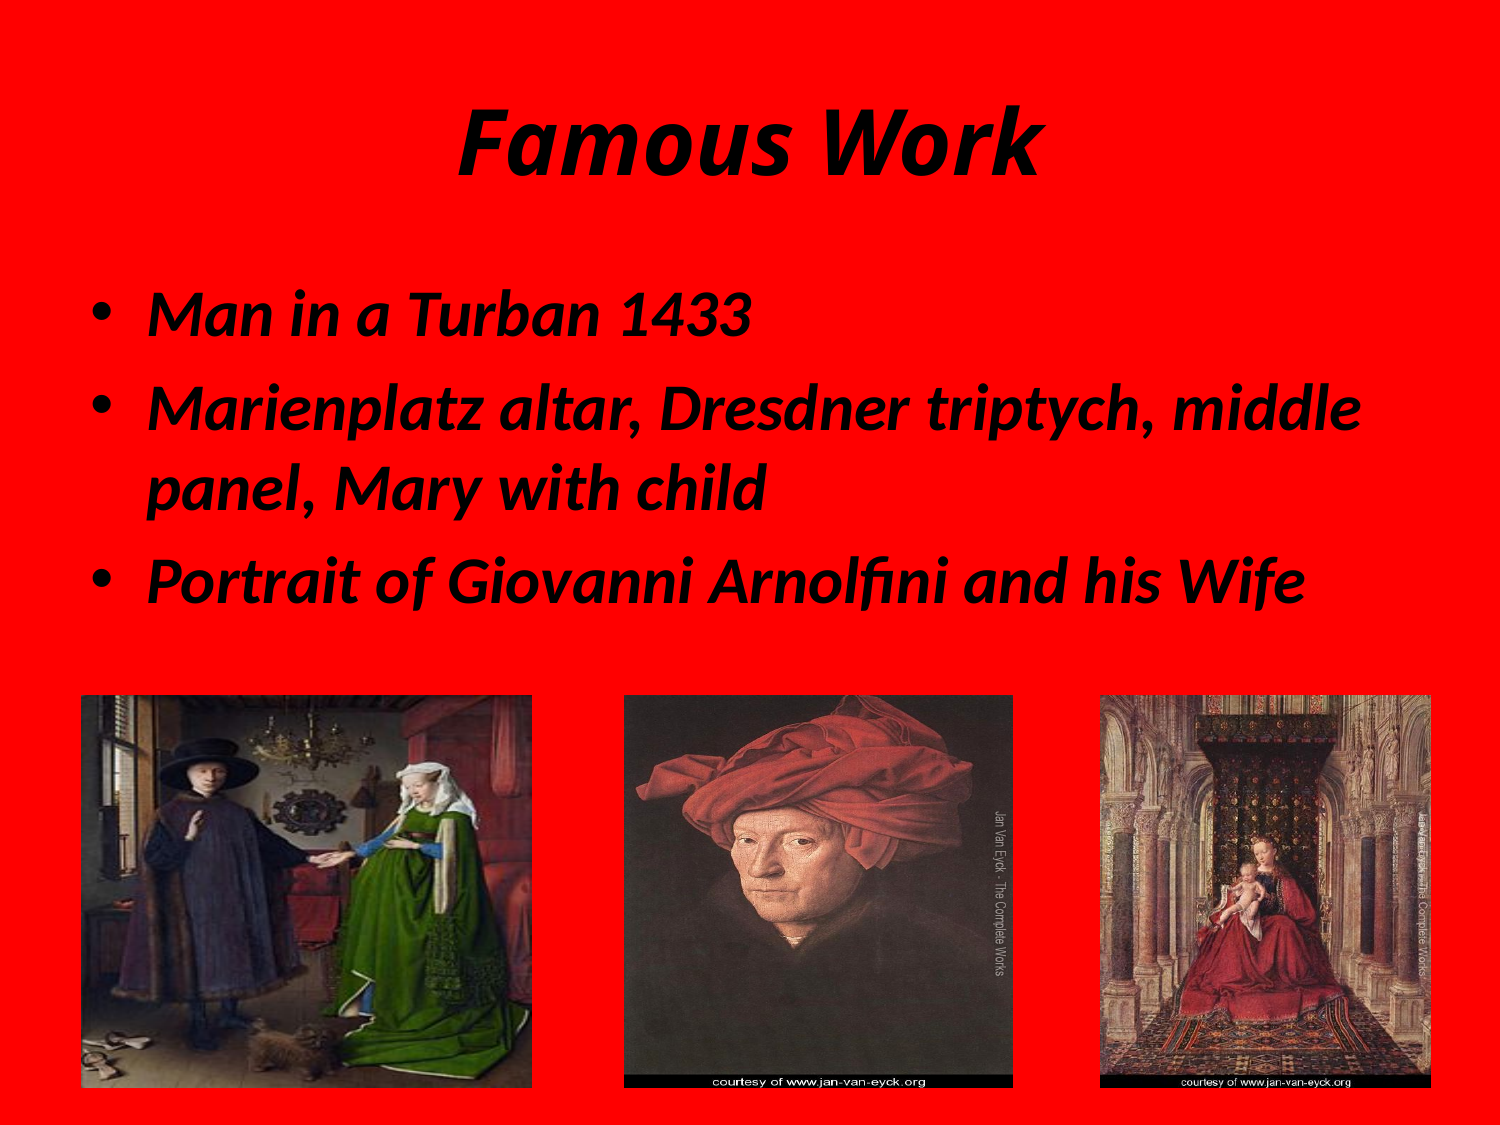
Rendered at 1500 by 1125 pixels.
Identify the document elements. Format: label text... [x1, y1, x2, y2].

picture [1099, 695, 1431, 1088]
picture [624, 695, 1013, 1088]
list Man in a Turban 1433 Marienplatz altar, Dresdner triptych, middle panel, Mary with child Portrait of Giovanni Arnolfini and his Wife [75, 262, 1425, 1005]
title Famous Work [75, 45, 1425, 233]
picture [81, 695, 532, 1088]
